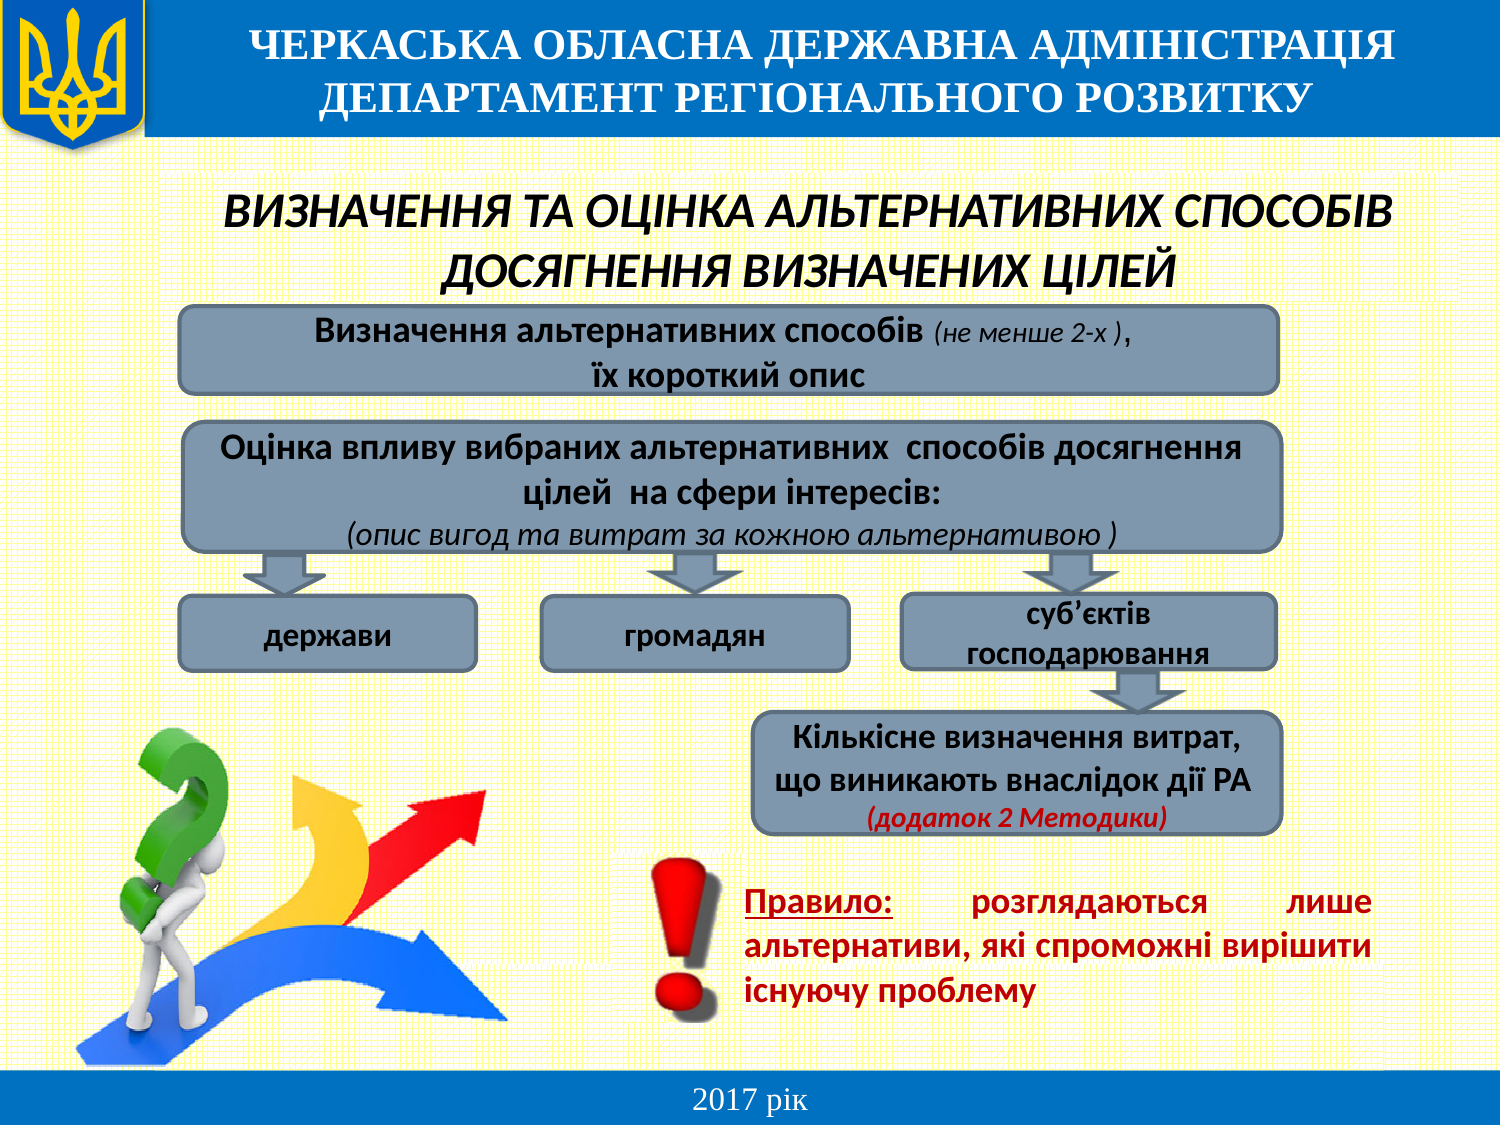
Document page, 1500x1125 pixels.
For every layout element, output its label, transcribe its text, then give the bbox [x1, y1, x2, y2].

picture [611, 852, 745, 1023]
picture [1088, 670, 1189, 716]
text_box громадян [539, 593, 851, 673]
text_box ВИЗНАЧЕННЯ ТА ОЦІНКА АЛЬТЕРНАТИВНИХ СПОСОБІВ ДОСЯГНЕННЯ ВИЗНАЧЕНИХ ЦІЛЕЙ [159, 172, 1459, 303]
text_box суб’єктів господарювання [899, 591, 1279, 672]
picture [0, 0, 145, 151]
text_box Визначення альтернативних способів (не менше 2-х ), їх короткий опис [177, 304, 1281, 396]
picture [1021, 551, 1121, 597]
text_box Оцінка впливу вибраних альтернативних способів досягнення цілей на сфери інтересів: (опис вигод та витрат за кожною альтернативою ) [180, 419, 1284, 554]
title ЧЕРКАСЬКА ОБЛАСНА ДЕРЖАВНА АДМІНІСТРАЦІЯ ДЕПАРТАМЕНТ РЕГІОНАЛЬНОГО РОЗВИТКУ [151, 0, 1500, 138]
text_box Кількісне визначення витрат, що виникають внаслідок дії РА (додаток 2 Методики) [750, 709, 1284, 837]
text_box [242, 552, 327, 598]
text_box [540, 964, 1384, 1071]
list Правило: розглядаються лише альтернативи, які спроможні вирішити існуючу проблему [751, 869, 1388, 1018]
text_box держави [177, 593, 479, 673]
picture [31, 711, 538, 1067]
list 2017 рік [0, 1070, 1500, 1125]
picture [645, 551, 745, 597]
